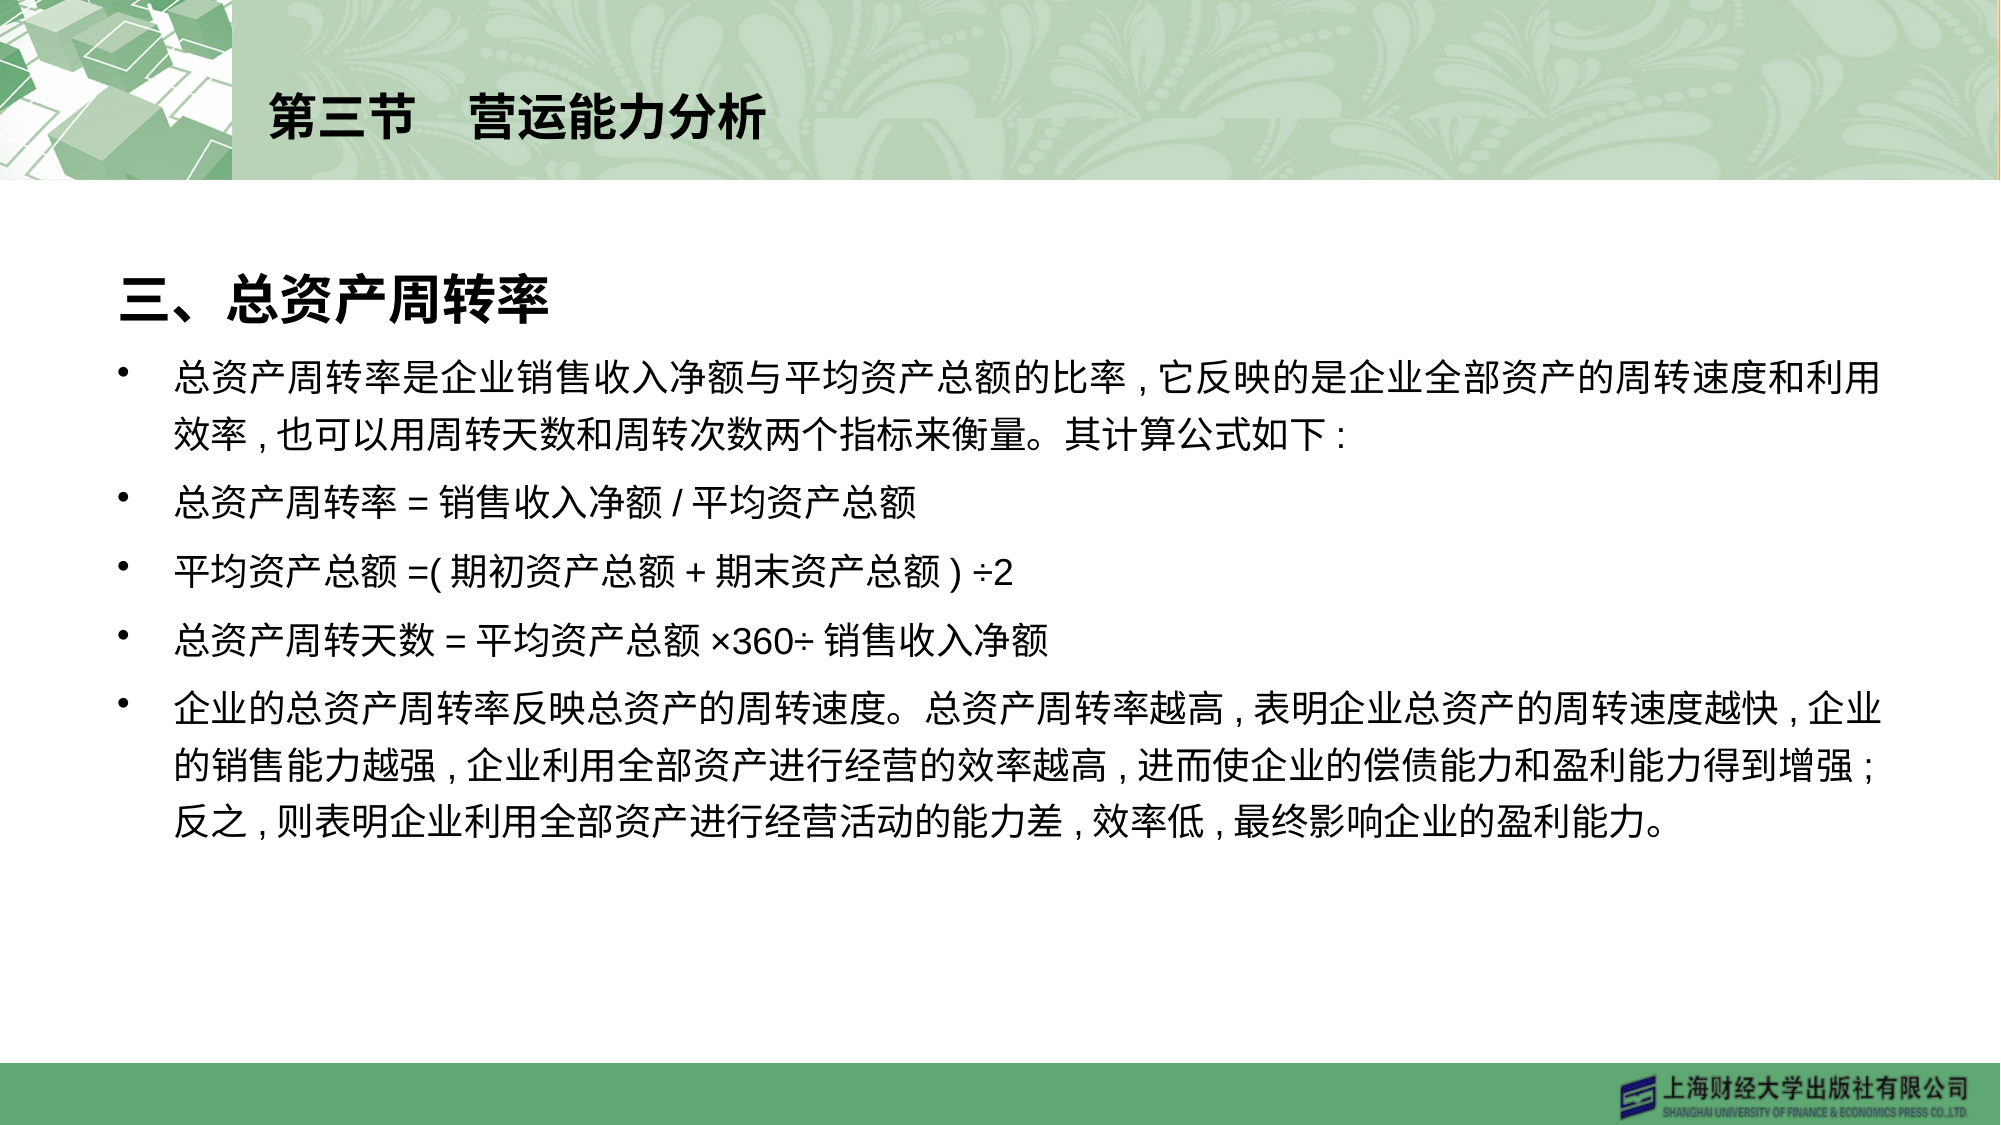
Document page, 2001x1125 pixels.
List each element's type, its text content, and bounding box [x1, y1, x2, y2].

list 三、总资产周转率 总资产周转率是企业销售收入净额与平均资产总额的比率,它反映的是企业全部资产的周转速度和利用效率,也可以用周转天数和周转次数两个指标来衡量。其计算公式如下: 总资产周转率=销售收入净额/平均资产总额 平均资产总额=(期初资产总额+期末资产总额) ÷2 总资产周转天数=平均资产总额×360÷销售收入净额 企业的总资产周转率反映总资产的周转速度。总资产周转率越高,表明企业总资产的周转速度越快,企业的销售能力越强,企业利用全部资产进行经营的效率越高,进而使企业的偿债能力和盈利能力得到增强;反之,则表明企业利用全部资产进行经营活动的能力差,效率低,最终影响企业的盈利能力。 [102, 241, 1898, 1065]
title 第三节 营运能力分析 [252, 64, 1609, 168]
picture [0, 0, 2001, 1125]
